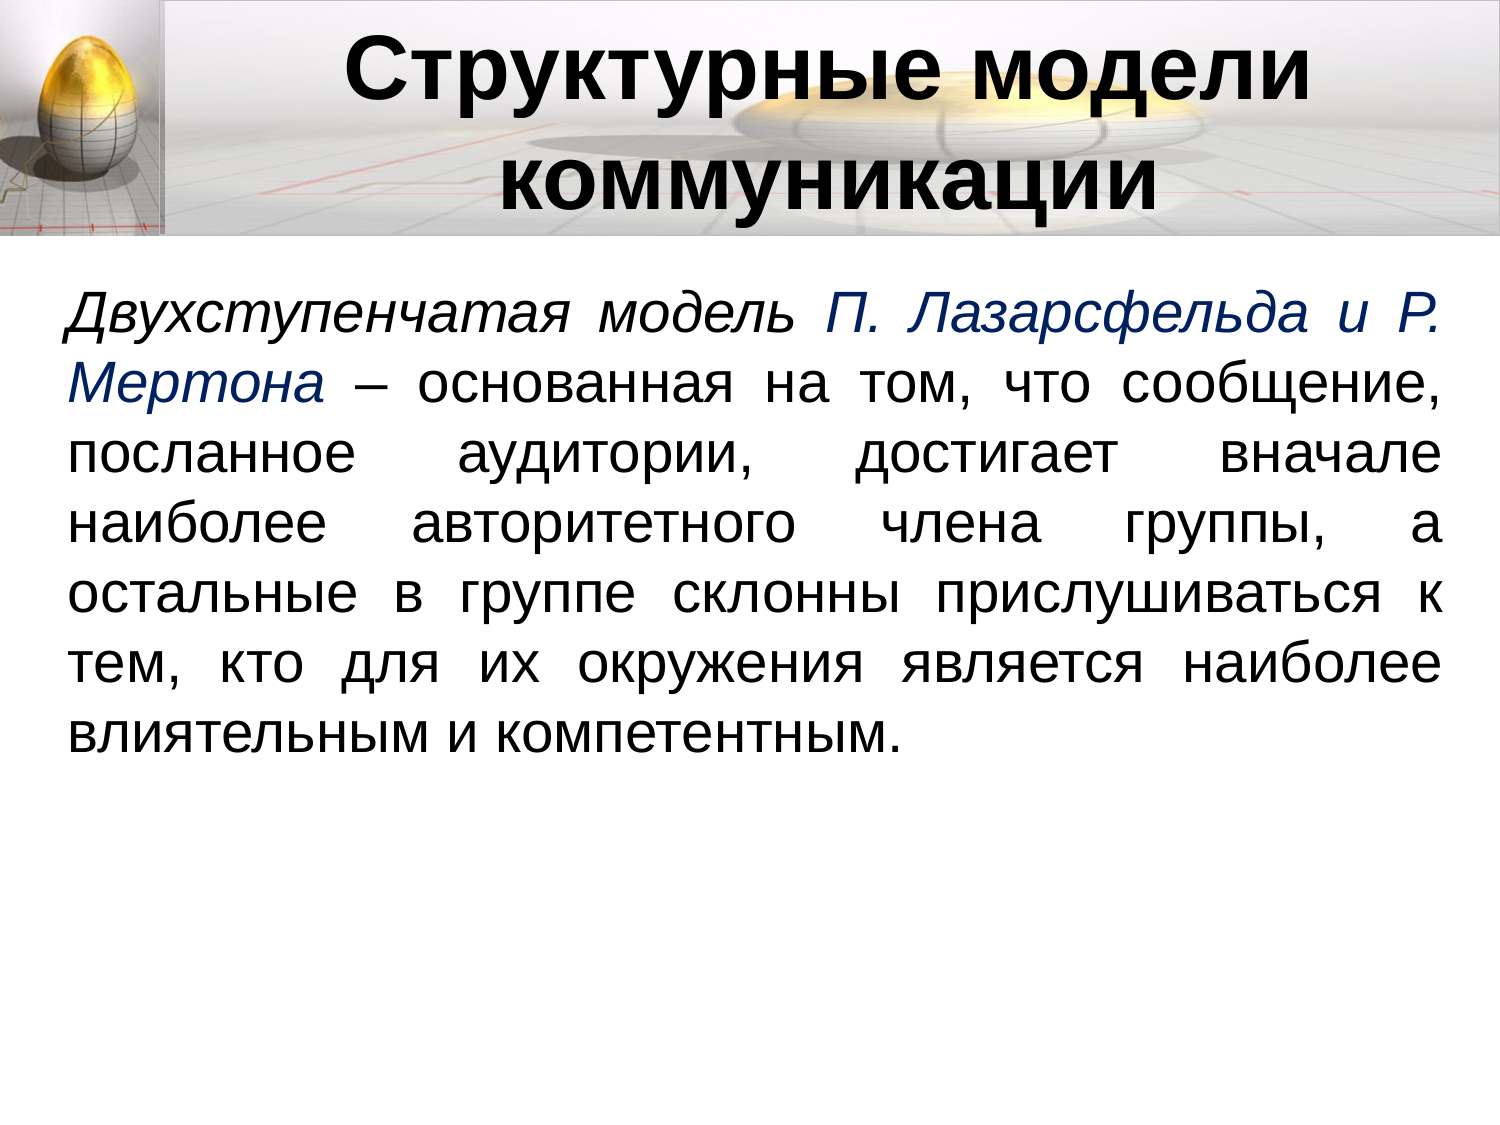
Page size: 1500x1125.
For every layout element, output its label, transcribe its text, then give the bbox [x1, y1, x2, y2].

title Структурные модели коммуникации [159, 0, 1500, 236]
text_box Двухступенчатая модель П. Лазарсфельда и Р. Мертона – основанная на том, что сообщение, посланное аудитории, достигает вначале наиболее авторитетного члена группы, а остальные в группе склонны прислушиваться к тем, кто для их окружения является наиболее влиятельным и компетентным. [53, 267, 1459, 772]
picture [0, 0, 159, 236]
